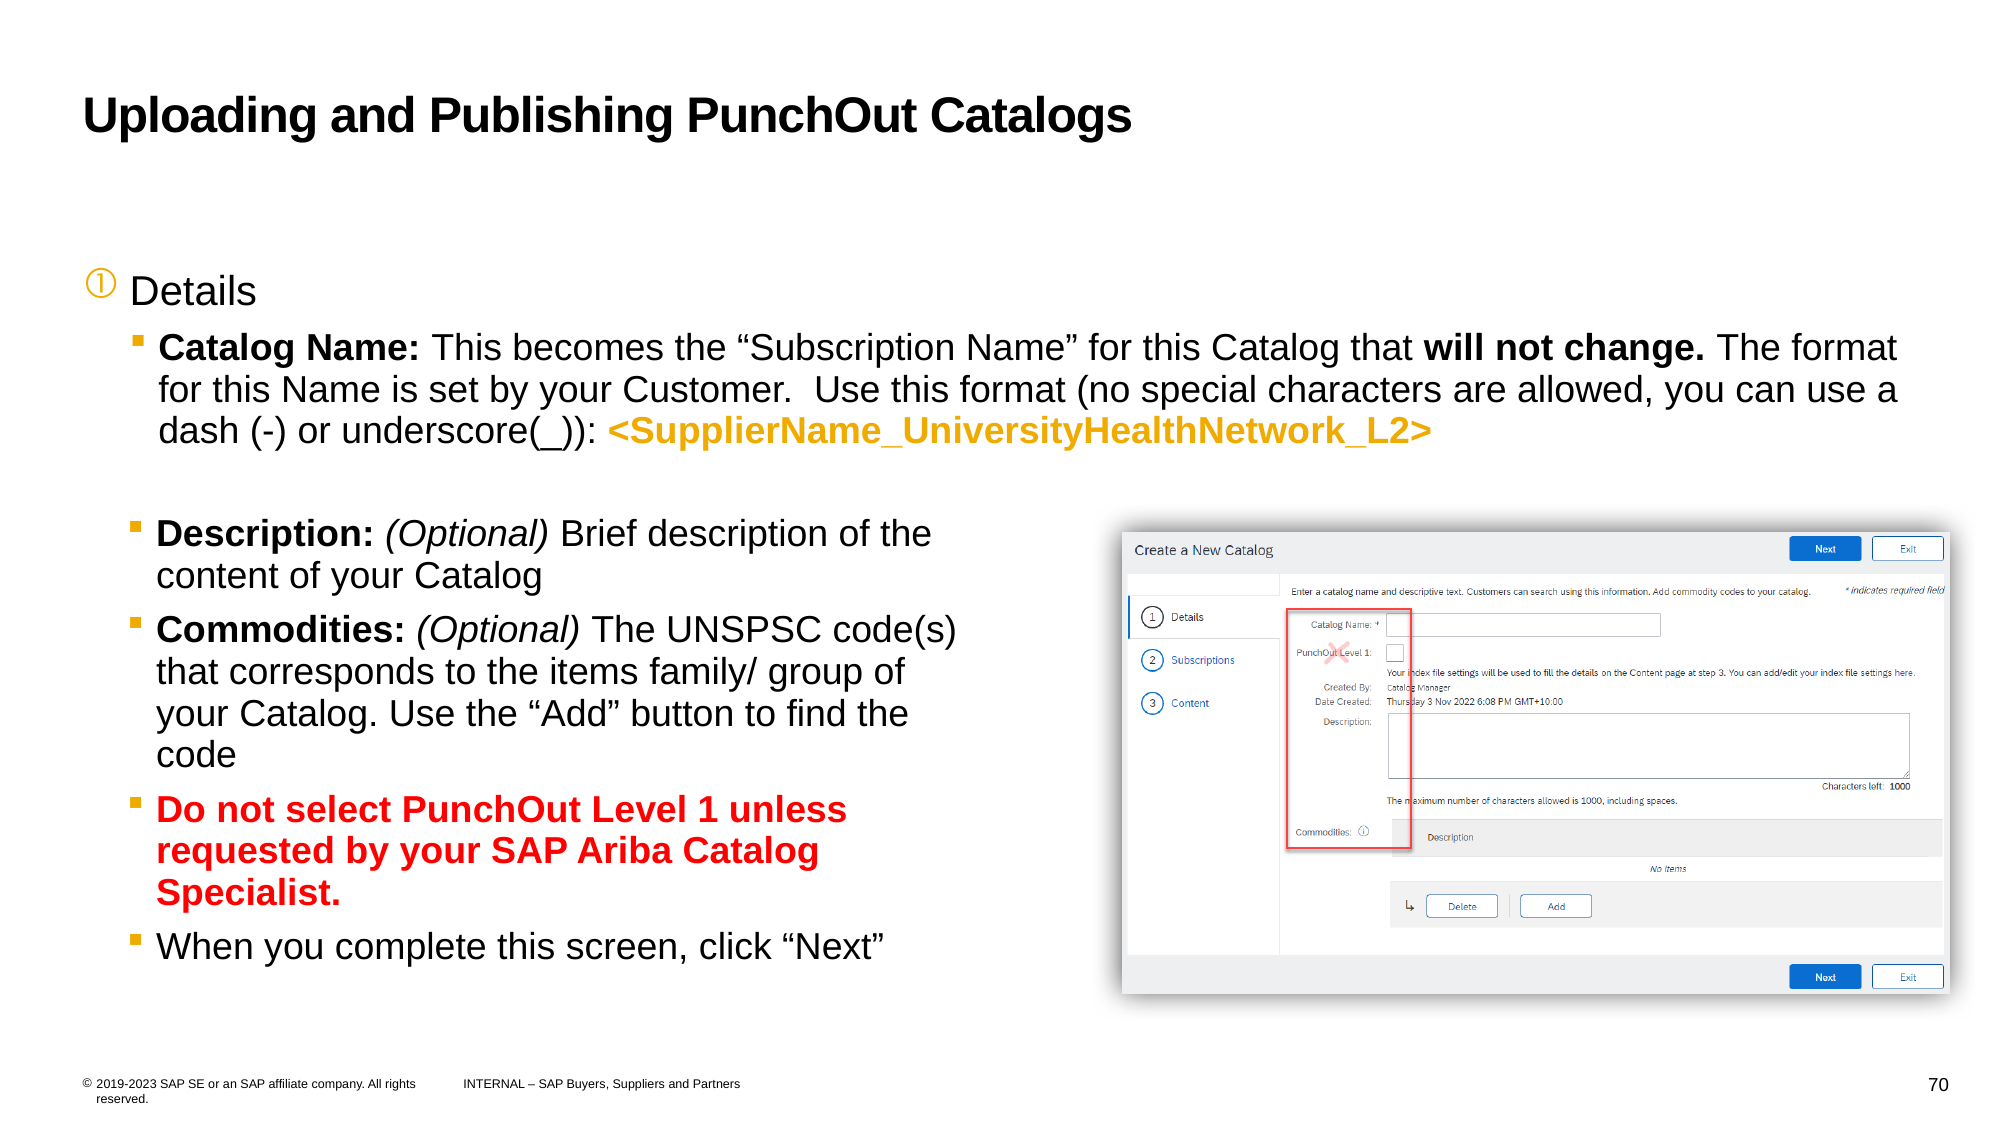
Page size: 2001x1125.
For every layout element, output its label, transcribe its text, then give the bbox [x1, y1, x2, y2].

text_box Description: (Optional) Brief description of the content of your Catalog Commodities: (Optional) The UNSPSC code(s) that corresponds to the items family/ group of your Catalog. Use the “Add” button to find the code Do not select PunchOut Level 1 unless requested by your SAP Ariba Catalog Specialist. When you complete this screen, click “Next” [65, 505, 983, 1035]
title Uploading and Publishing PunchOut Catalogs [82, 82, 1918, 144]
picture [1121, 532, 1950, 994]
list Details Catalog Name: This becomes the “Subscription Name” for this Catalog that will not change. The format for this Name is set by your Customer. Use this format (no special characters are allowed, you can use a dash (-) or underscore(_)): <SupplierName_UniversityHealthNetwork_L2> [82, 265, 1918, 533]
